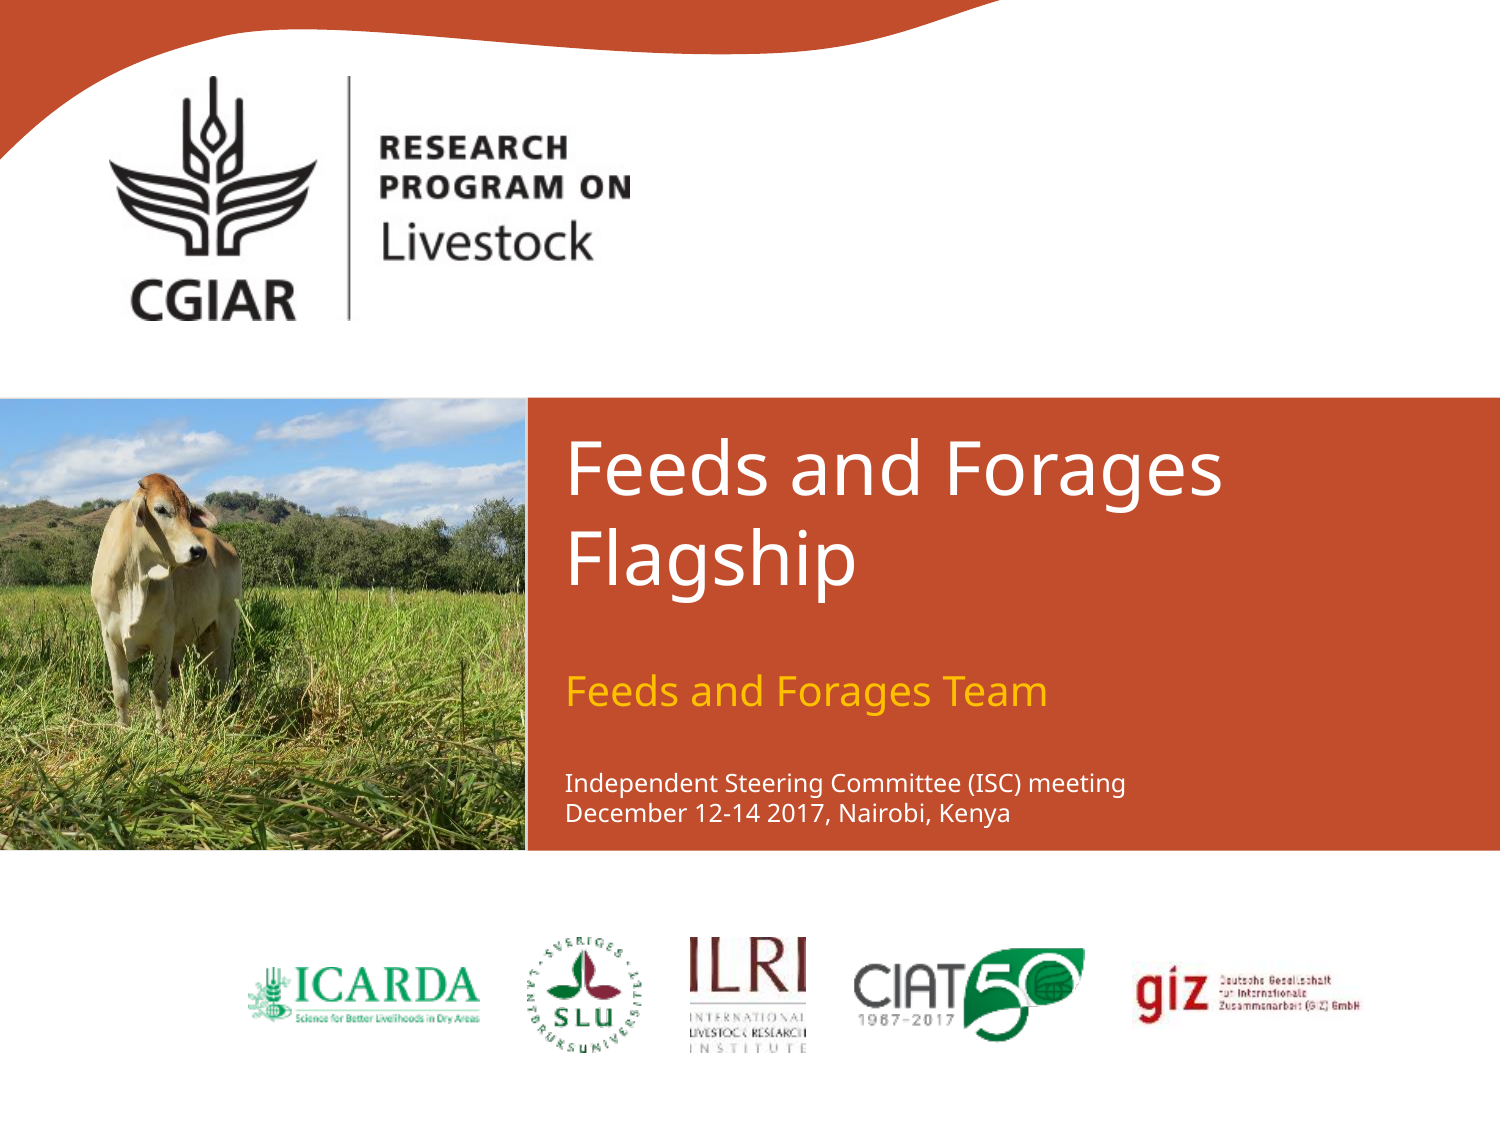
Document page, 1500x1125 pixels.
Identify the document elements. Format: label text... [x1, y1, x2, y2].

picture [527, 937, 643, 1053]
picture [248, 967, 480, 1024]
list Feeds and Forages Flagship [549, 412, 1475, 647]
list Independent Steering Committee (ISC) meeting December 12-14 2017, Nairobi, Kenya [549, 759, 1475, 837]
picture [1132, 961, 1364, 1029]
list Feeds and Forages Team [549, 657, 1475, 739]
picture [853, 947, 1085, 1043]
picture [0, 399, 526, 851]
picture [690, 937, 806, 1053]
picture [109, 76, 630, 321]
